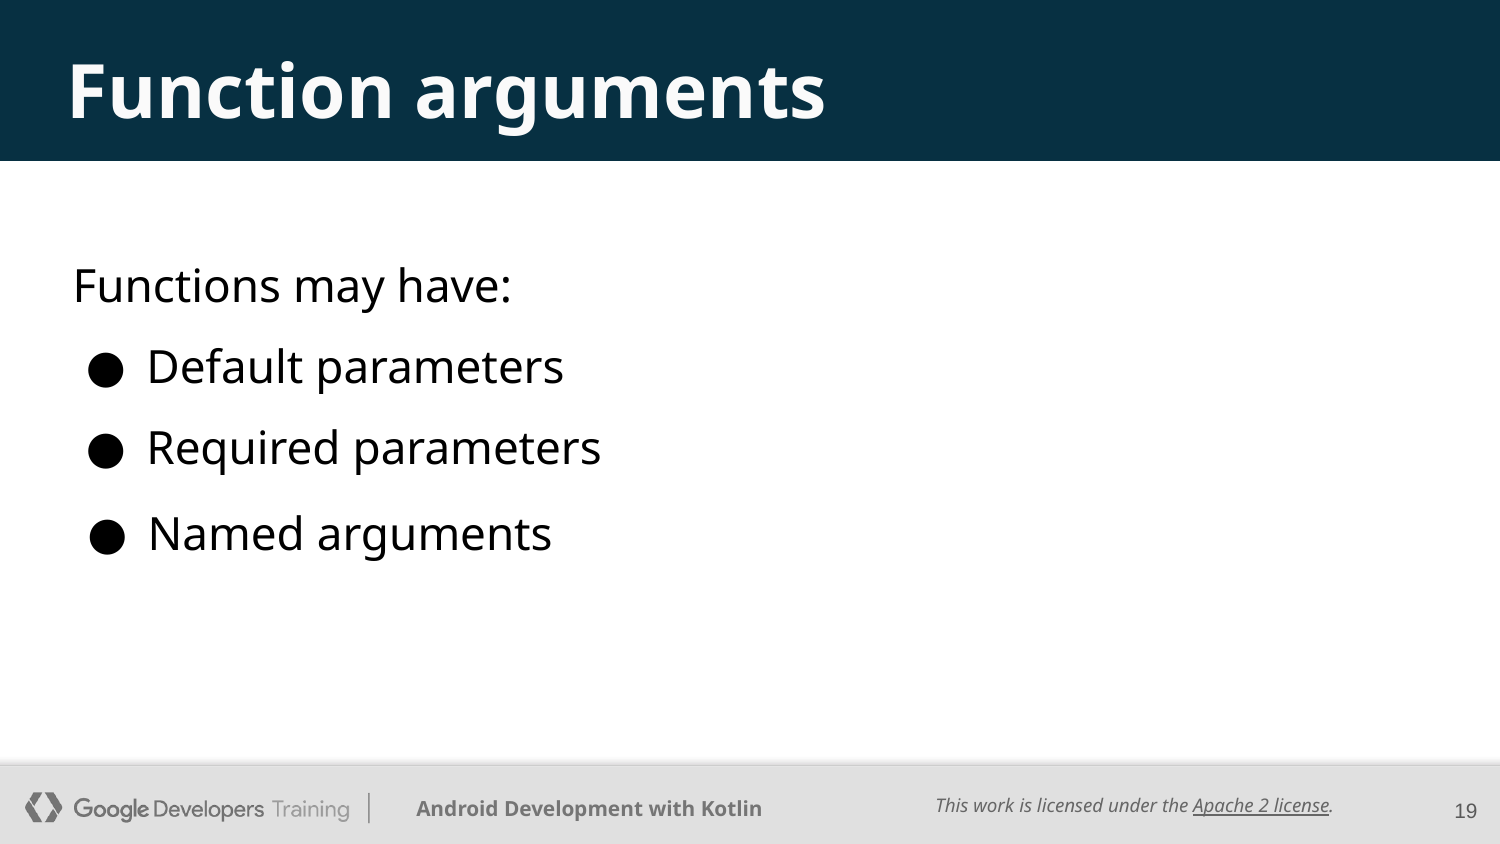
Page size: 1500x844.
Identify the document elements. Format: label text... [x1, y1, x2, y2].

slide_number ‹#› [1402, 777, 1493, 842]
picture [0, 161, 1500, 844]
text_box Functions may have: [57, 241, 1323, 302]
list Default parameters [56, 314, 1449, 395]
list Named arguments [57, 481, 1451, 588]
title Function arguments [51, 28, 1449, 122]
list Required parameters [56, 395, 1449, 502]
